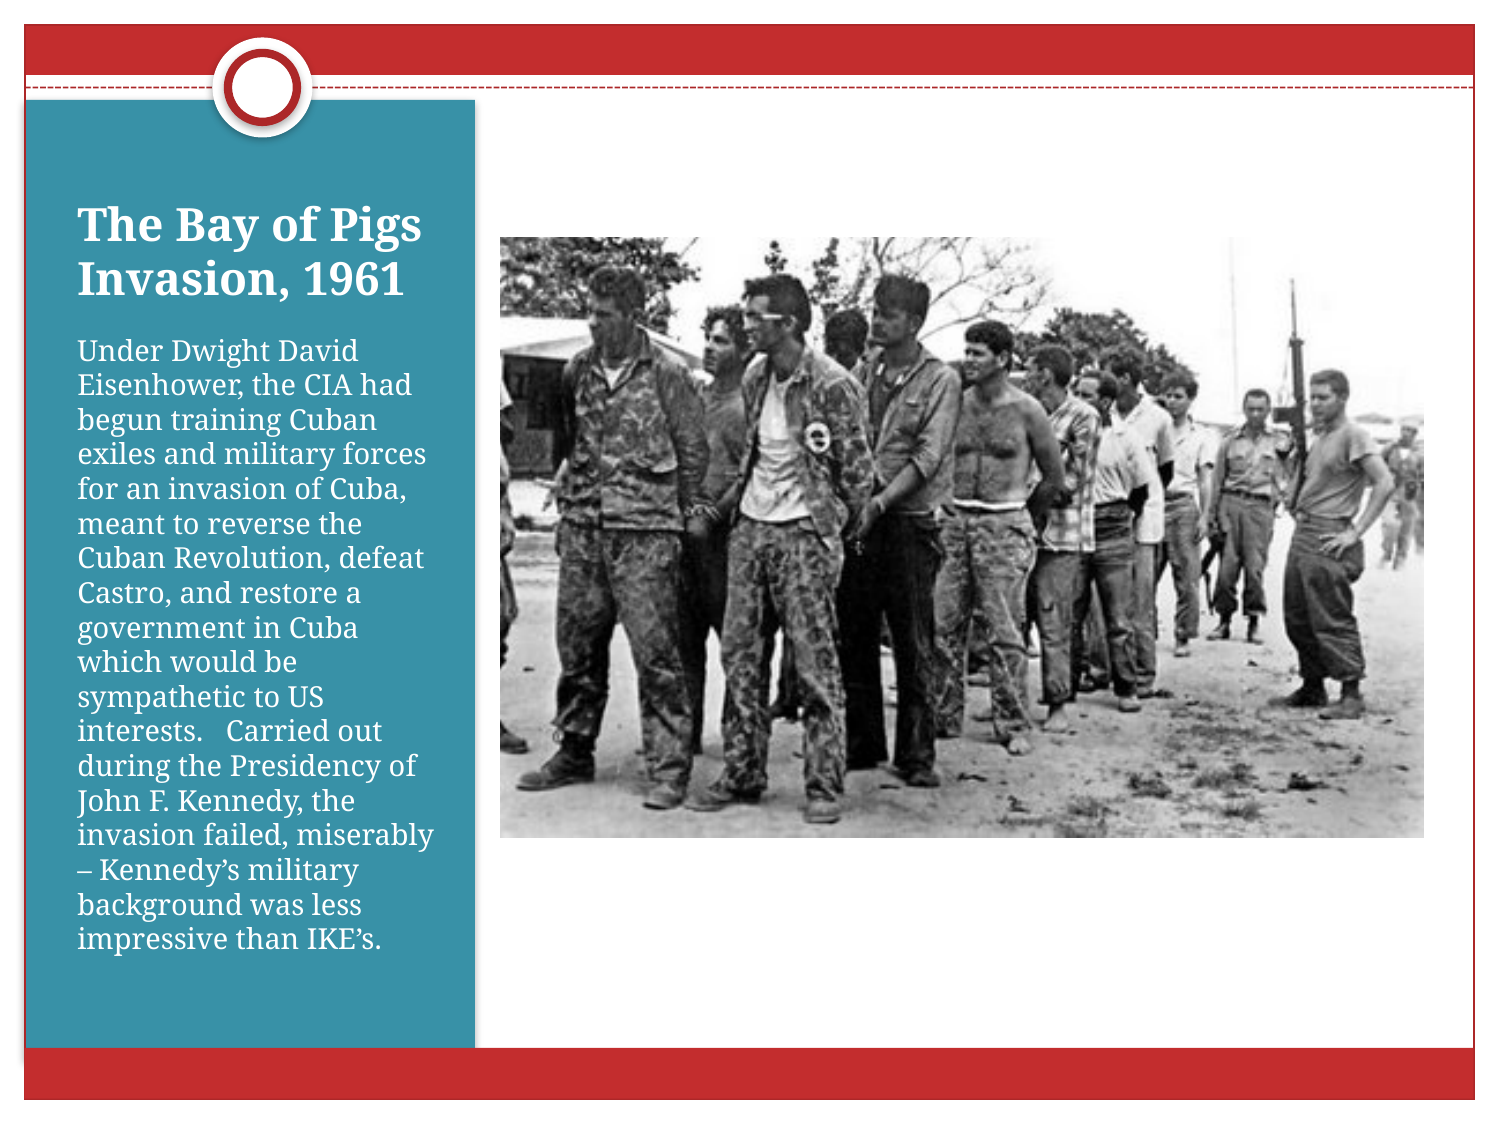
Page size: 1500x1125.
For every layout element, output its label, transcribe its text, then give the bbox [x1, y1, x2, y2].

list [499, 237, 1424, 838]
title The Bay of Pigs Invasion, 1961 [62, 149, 450, 313]
list Under Dwight David Eisenhower, the CIA had begun training Cuban exiles and military forces for an invasion of Cuba, meant to reverse the Cuban Revolution, defeat Castro, and restore a government in Cuba which would be sympathetic to US interests. Carried out during the Presidency of John F. Kennedy, the invasion failed, miserably – Kennedy’s military background was less impressive than IKE’s. [62, 324, 450, 1005]
